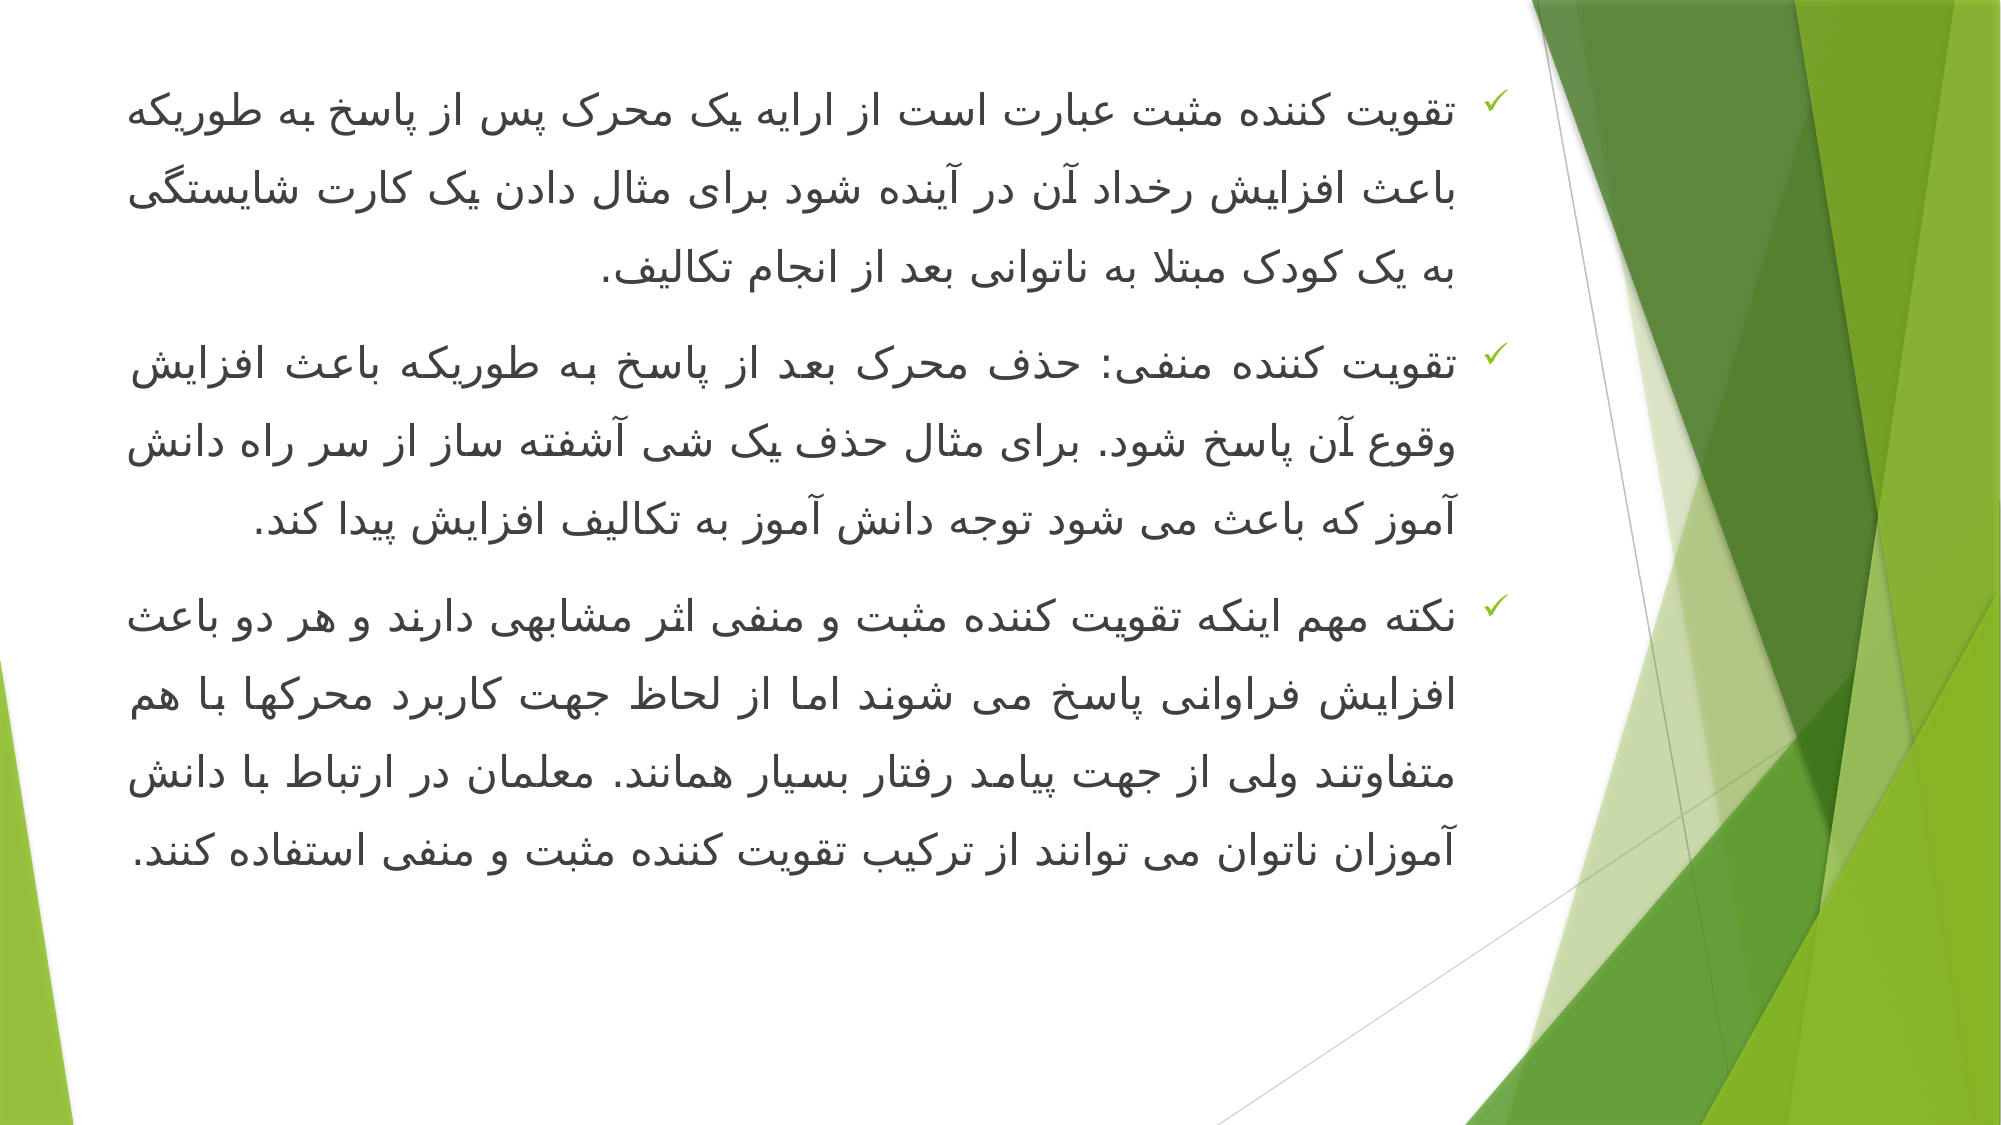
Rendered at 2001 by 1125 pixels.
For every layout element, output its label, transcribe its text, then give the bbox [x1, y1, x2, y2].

list تقویت کننده مثبت عبارت است از ارایه یک محرک پس از پاسخ به طوریکه باعث افزایش رخداد آن در آینده شود برای مثال دادن یک کارت شایستگی به یک کودک مبتلا به ناتوانی بعد از انجام تکالیف. تقویت کننده منفی: حذف محرک بعد از پاسخ به طوریکه باعث افزایش وقوع آن پاسخ شود. برای مثال حذف یک شی آشفته ساز از سر راه دانش آموز که باعث می شود توجه دانش آموز به تکالیف افزایش پیدا کند. نکته مهم اینکه تقویت کننده مثبت و منفی اثر مشابهی دارند و هر دو باعث افزایش فراوانی پاسخ می شوند اما از لحاظ جهت کاربرد محرکها با هم متفاوتند ولی از جهت پیامد رفتار بسیار همانند. معلمان در ارتباط با دانش آموزان ناتوان می توانند از ترکیب تقویت کننده مثبت و منفی استفاده کنند. [111, 48, 1522, 1044]
